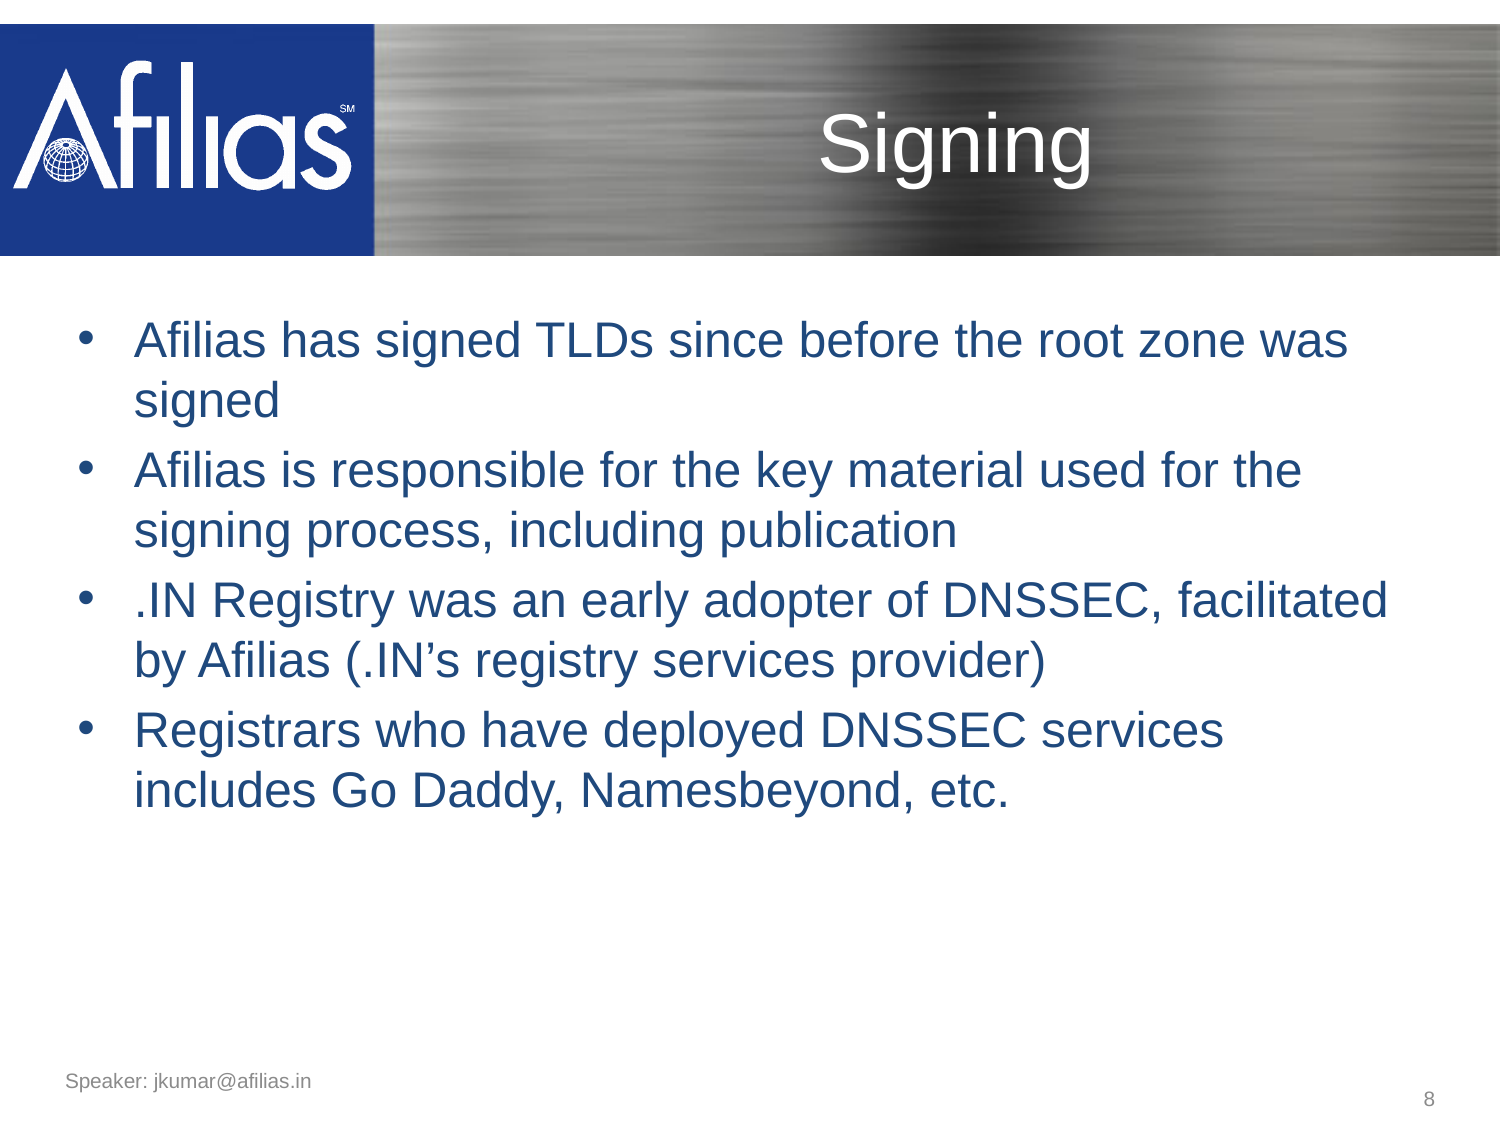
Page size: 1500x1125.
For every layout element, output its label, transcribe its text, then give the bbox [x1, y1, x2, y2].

picture [0, 24, 1500, 256]
title Signing [412, 45, 1500, 233]
list Afilias has signed TLDs since before the root zone was signed Afilias is responsible for the key material used for the signing process, including publication .IN Registry was an early adopter of DNSSEC, facilitated by Afilias (.IN’s registry services provider) Registrars who have deployed DNSSEC services includes Go Daddy, Namesbeyond, etc. [62, 299, 1413, 1050]
